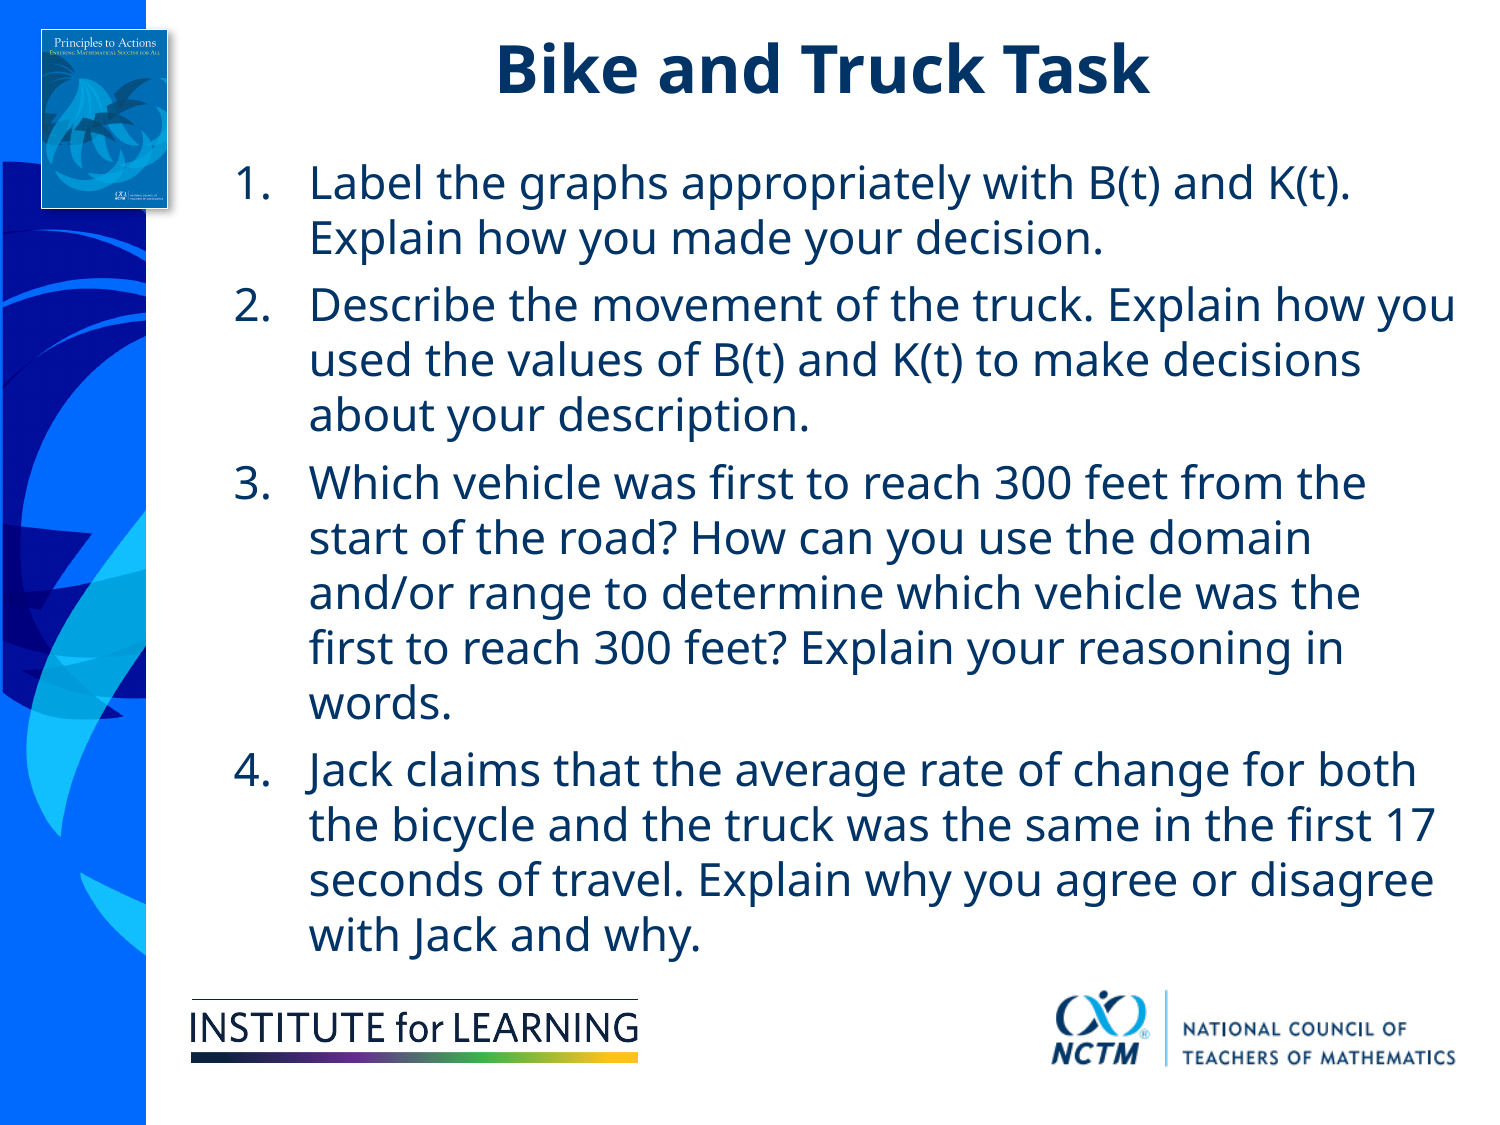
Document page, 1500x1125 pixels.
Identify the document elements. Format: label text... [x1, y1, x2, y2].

picture [0, 0, 168, 1125]
picture [190, 999, 639, 1063]
text_box Label the graphs appropriately with B(t) and K(t). Explain how you made your decision. Describe the movement of the truck. Explain how you used the values of B(t) and K(t) to make decisions about your description. Which vehicle was first to reach 300 feet from the start of the road? How can you use the domain and/or range to determine which vehicle was the first to reach 300 feet? Explain your reasoning in words. Jack claims that the average rate of change for both the bicycle and the truck was the same in the first 17 seconds of travel. Explain why you agree or disagree with Jack and why. [218, 145, 1474, 531]
text_box Bike and Truck Task [150, 0, 1500, 161]
picture [1034, 969, 1474, 1085]
